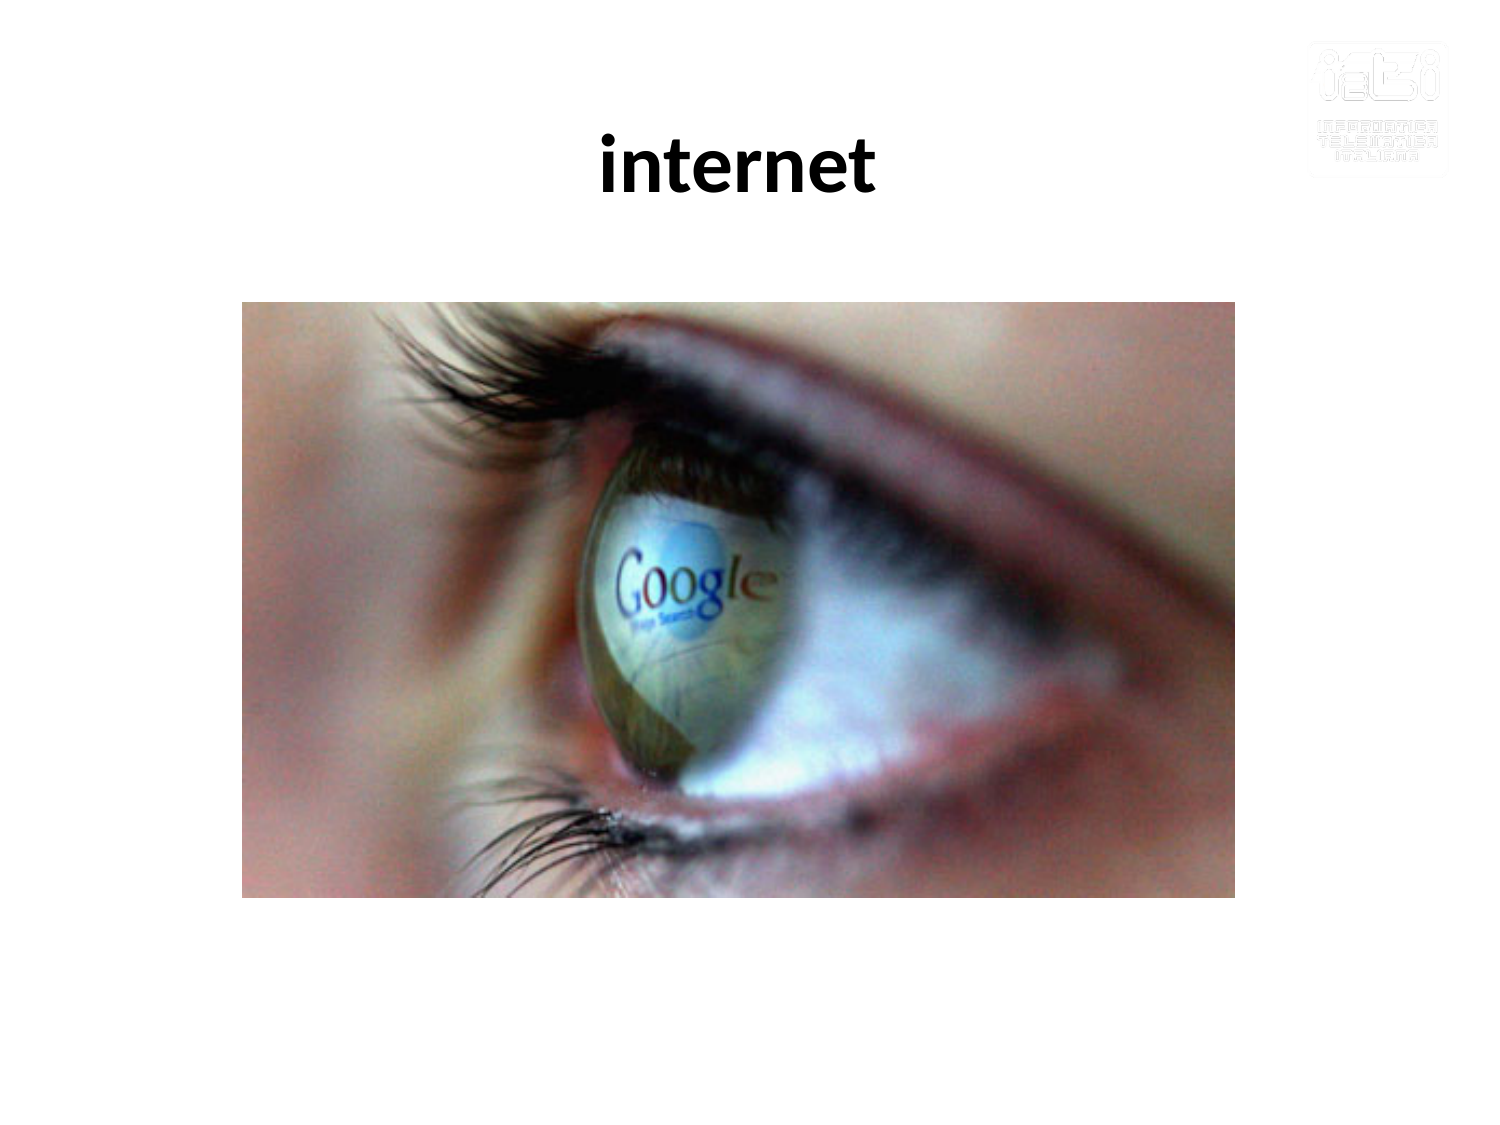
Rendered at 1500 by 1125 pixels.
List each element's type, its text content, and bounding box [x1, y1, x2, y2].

picture [241, 302, 1235, 899]
text_box internet [76, 101, 1400, 217]
picture [1304, 37, 1451, 180]
